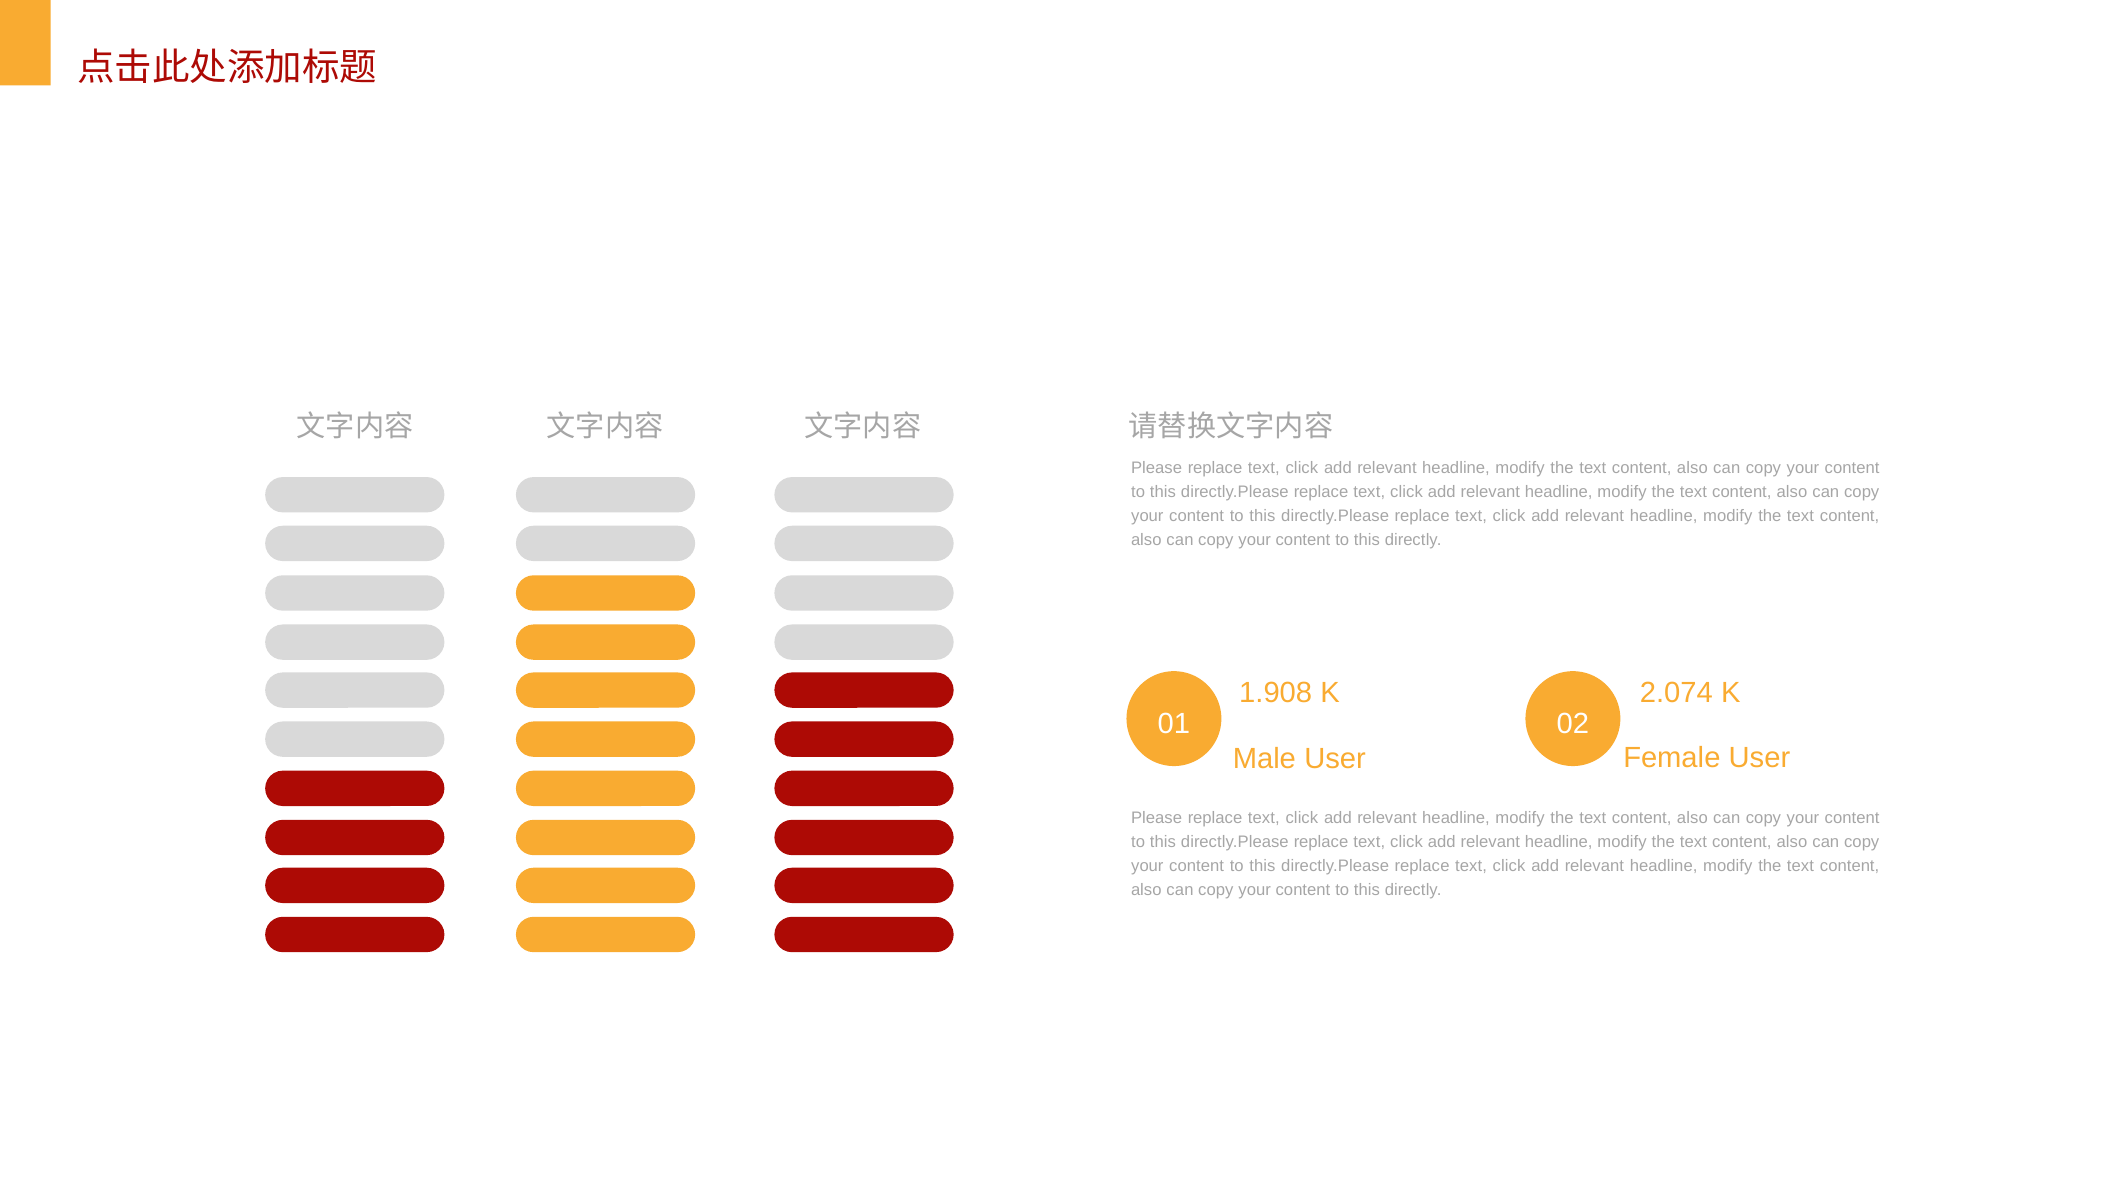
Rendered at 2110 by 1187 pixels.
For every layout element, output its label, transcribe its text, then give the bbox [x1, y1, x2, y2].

text_box [515, 525, 696, 562]
text_box [515, 770, 696, 807]
text_box 点击此处添加标题 [62, 35, 417, 94]
text_box [773, 525, 955, 562]
text_box [515, 867, 696, 904]
text_box Female User [1623, 730, 1791, 773]
text_box Please replace text, click add relevant headline, modify the text content, also can copy your content to this directly.Please replace text, click add relevant headline, modify the text content, also can copy your content to this directly.Please replace text, click add relevant headline, modify the text content, also can copy your content to this directly. [1130, 803, 1881, 899]
text_box [515, 623, 696, 661]
text_box 文字内容 [274, 407, 437, 443]
text_box [515, 819, 696, 856]
text_box [515, 671, 696, 709]
text_box 1.908 K [1239, 666, 1341, 709]
text_box [515, 916, 696, 953]
text_box [773, 574, 955, 612]
text_box [515, 476, 696, 513]
text_box [264, 916, 445, 953]
text_box [264, 623, 445, 661]
text_box [264, 525, 445, 562]
text_box [264, 720, 445, 758]
text_box 文字内容 [781, 407, 944, 443]
text_box [264, 770, 445, 807]
text_box 02 [1524, 670, 1622, 768]
text_box Please replace text, click add relevant headline, modify the text content, also can copy your content to this directly.Please replace text, click add relevant headline, modify the text content, also can copy your content to this directly.Please replace text, click add relevant headline, modify the text content, also can copy your content to this directly. [1130, 453, 1881, 550]
text_box [264, 671, 445, 709]
text_box [264, 819, 445, 856]
text_box [773, 916, 955, 953]
text_box Male User [1232, 732, 1367, 775]
text_box [264, 476, 445, 513]
text_box [773, 671, 955, 709]
text_box [773, 867, 955, 904]
text_box [515, 720, 696, 758]
text_box [773, 623, 955, 661]
text_box 文字内容 [524, 407, 687, 443]
text_box 2.074 K [1639, 666, 1741, 709]
text_box [264, 867, 445, 904]
text_box [773, 819, 955, 856]
text_box [773, 770, 955, 807]
text_box [515, 574, 696, 612]
text_box 01 [1125, 670, 1223, 768]
text_box [773, 476, 955, 513]
text_box 请替换文字内容 [1128, 400, 1801, 443]
text_box [264, 574, 445, 612]
text_box [773, 720, 955, 758]
